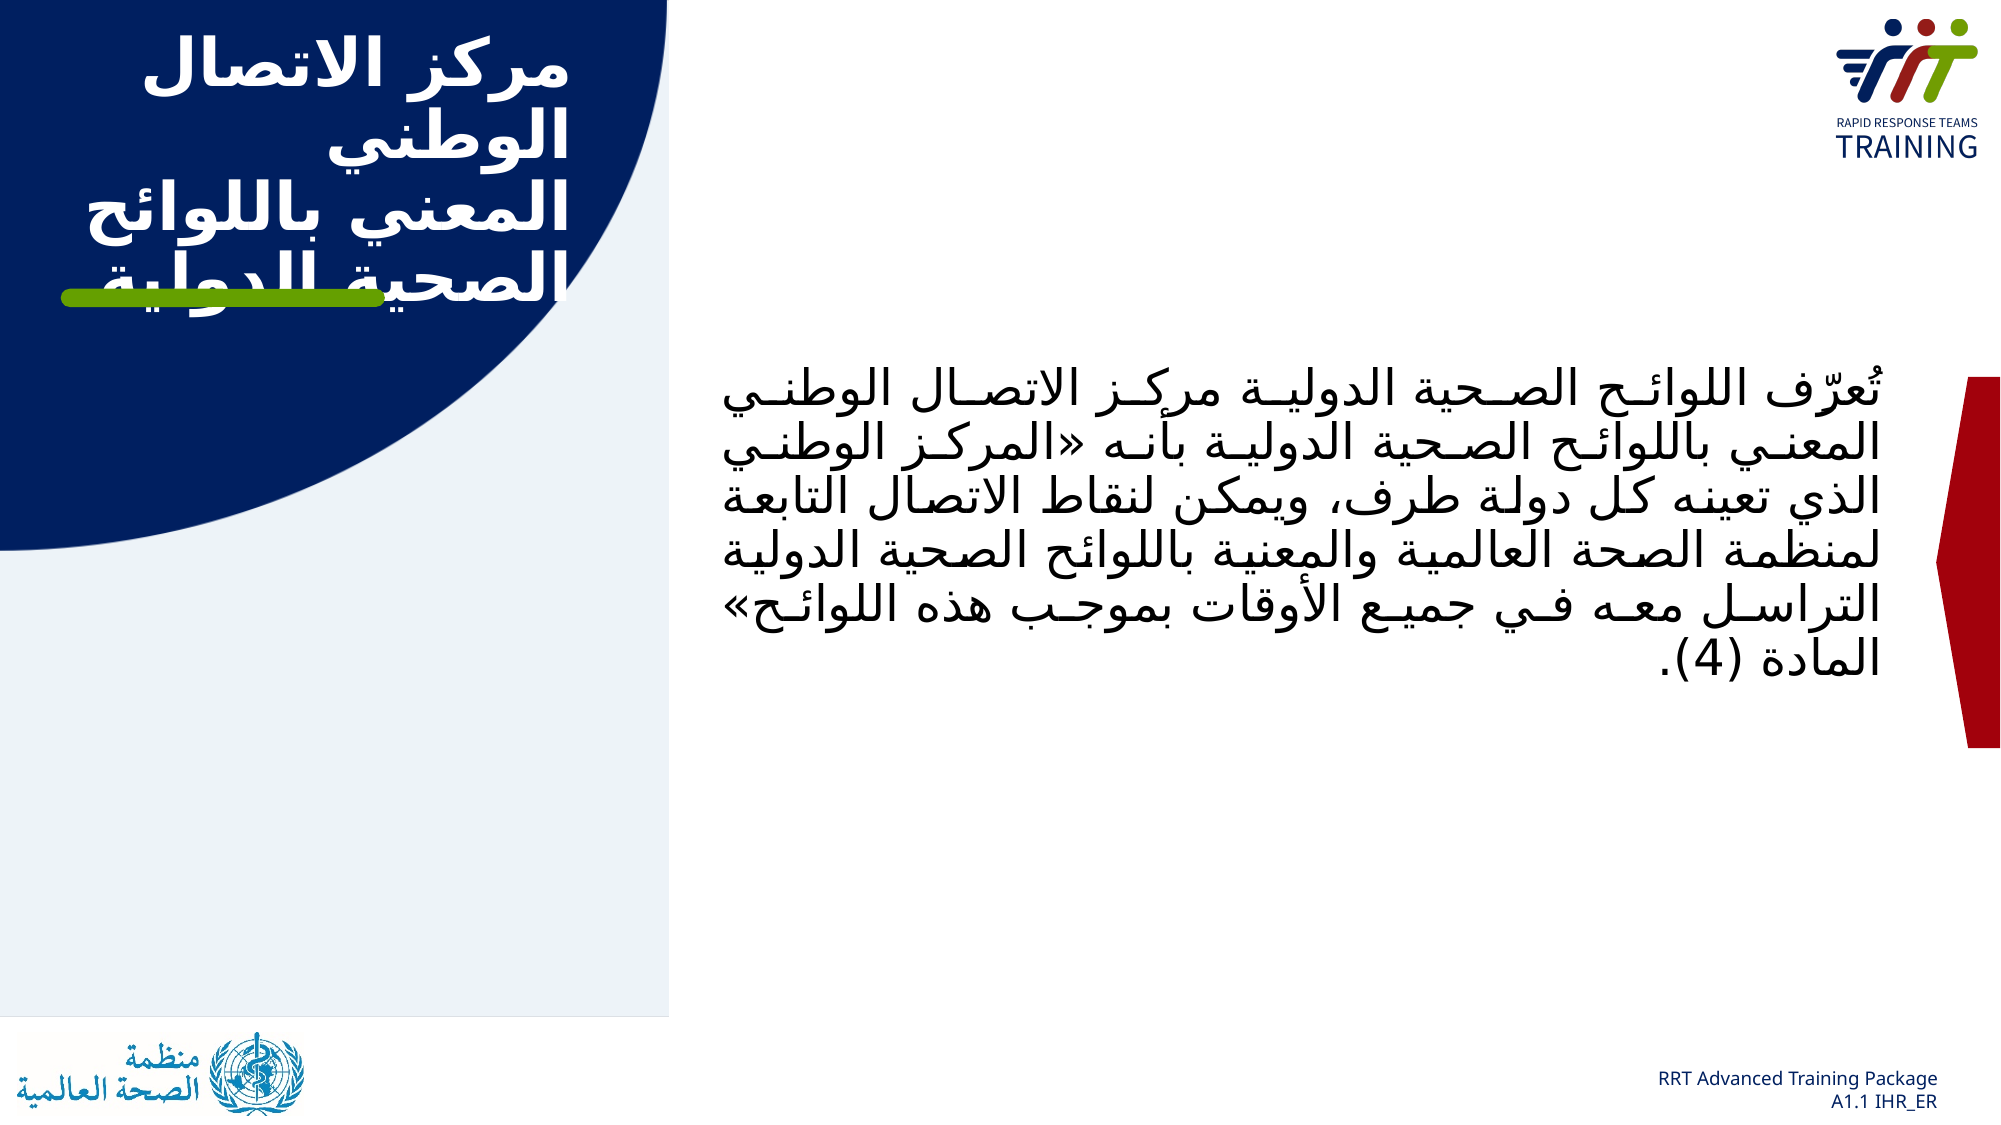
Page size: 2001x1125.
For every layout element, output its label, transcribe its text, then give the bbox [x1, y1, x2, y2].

picture [17, 1032, 304, 1116]
title مركز الاتصال الوطني المعني باللوائح الصحية الدولية [0, 21, 588, 167]
text_box [60, 288, 385, 308]
list تُعرِّف اللوائح الصحية الدولية مركز الاتصال الوطني المعني باللوائح الصحية الدولية بأنه «المركز الوطني الذي تعينه كل دولة طرف، ويمكن لنقاط الاتصال التابعة لمنظمة الصحة العالمية والمعنية باللوائح الصحية الدولية التراسل معه في جميع الأوقات بموجب هذه اللوائح» المادة (4). [713, 288, 1891, 1032]
picture [1835, 19, 1978, 167]
picture [0, 0, 669, 1018]
